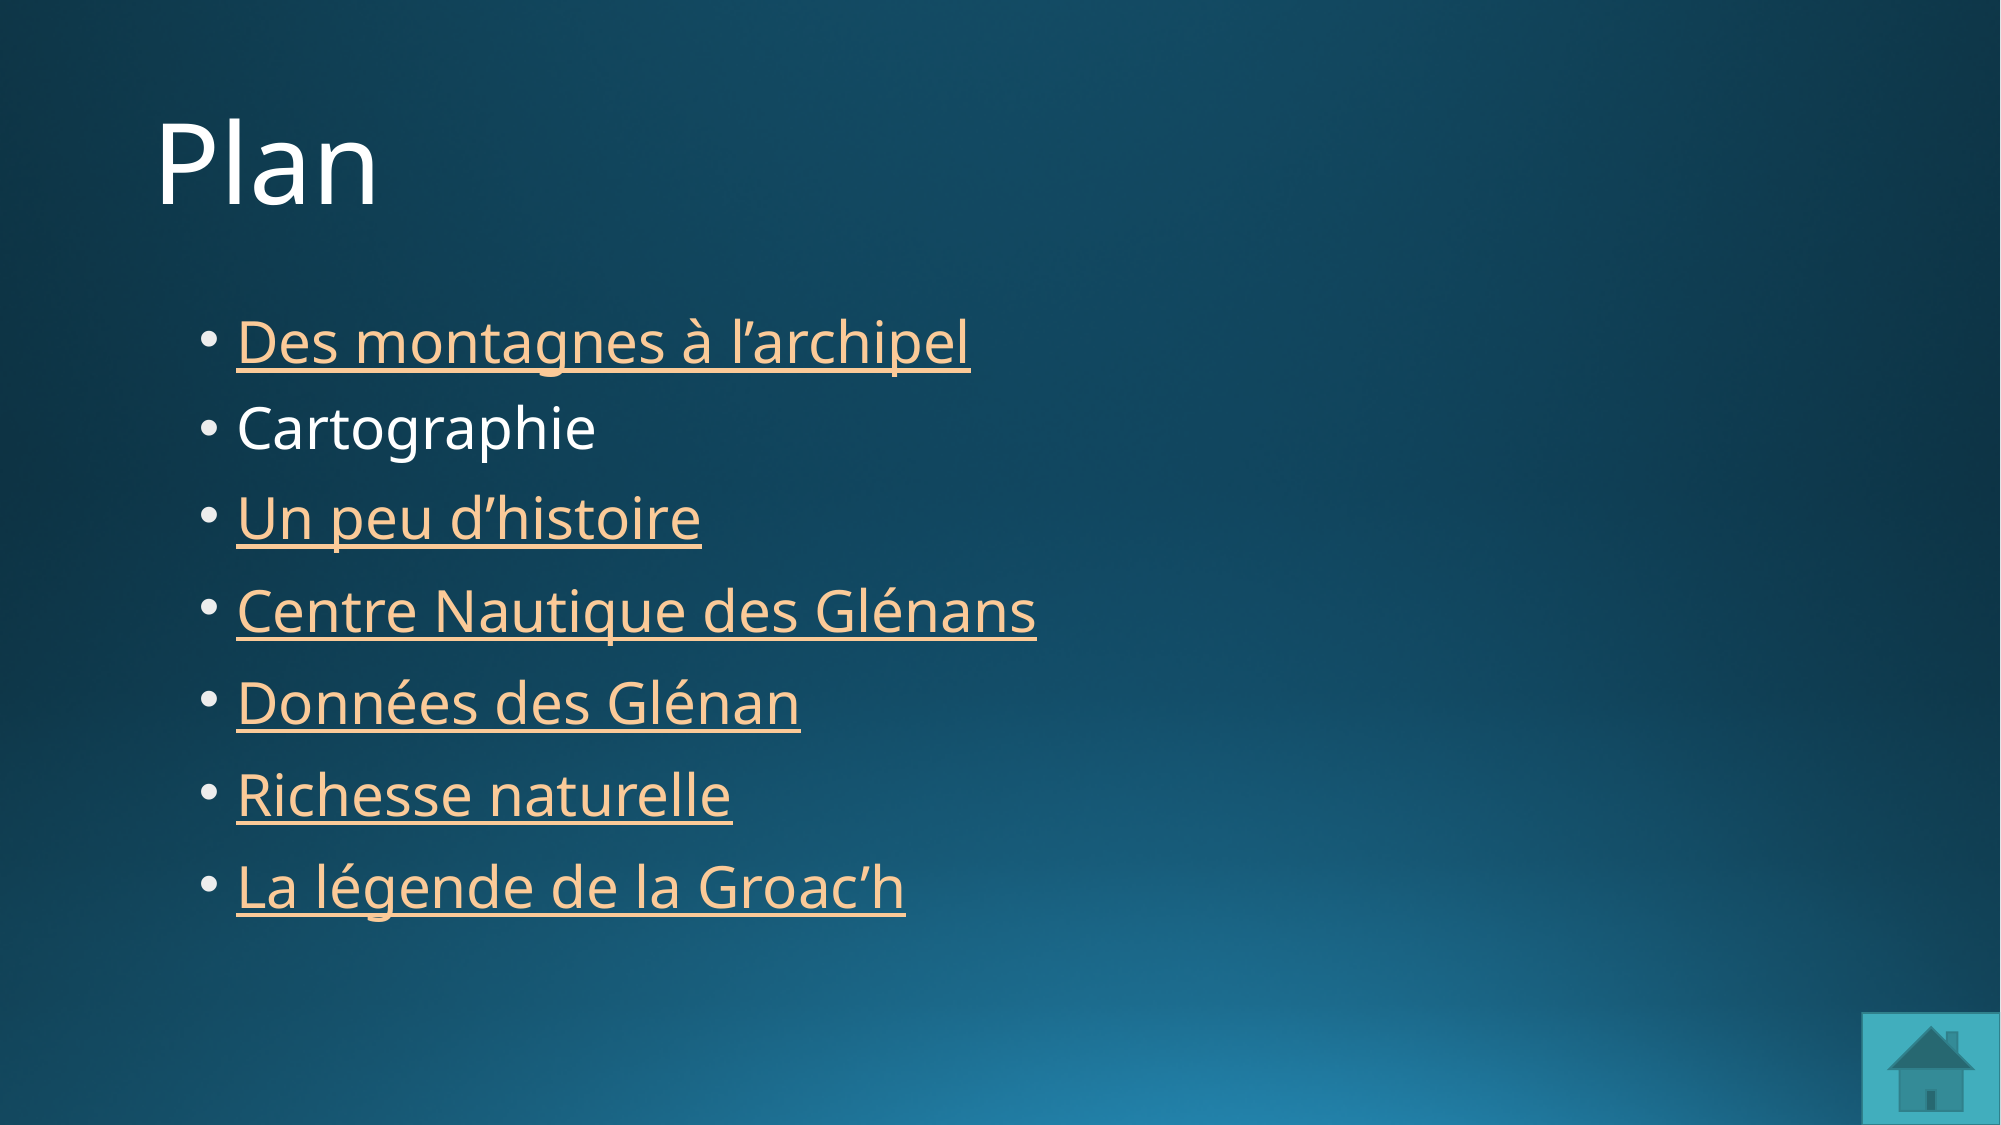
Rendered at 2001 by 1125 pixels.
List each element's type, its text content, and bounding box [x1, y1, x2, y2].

list Des montagnes à l’archipel Cartographie Un peu d’histoire Centre Nautique des Glénans Données des Glénan Richesse naturelle La légende de la Groac’h [183, 299, 1863, 1014]
title Plan [137, 59, 1863, 278]
picture [0, 0, 2001, 1125]
